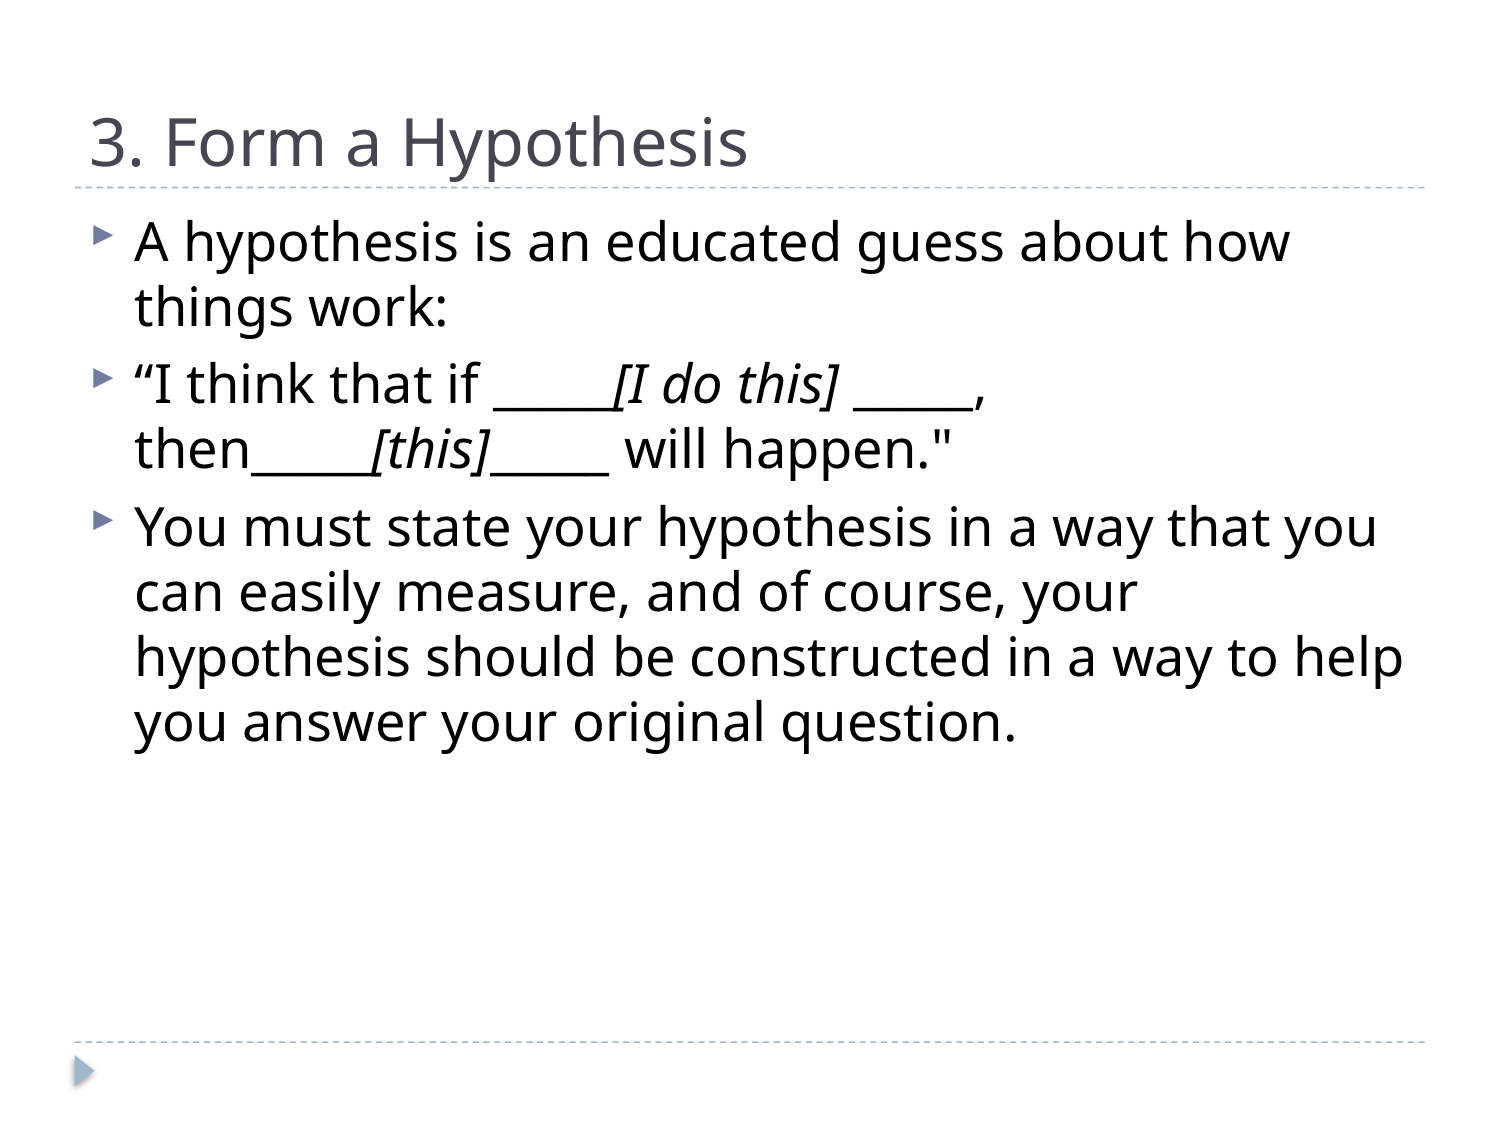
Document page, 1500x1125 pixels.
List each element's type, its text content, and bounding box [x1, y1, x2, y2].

title 3. Form a Hypothesis [75, 24, 1425, 188]
list A hypothesis is an educated guess about how things work: “I think that if _____[I do this] _____, then_____[this]_____ will happen." You must state your hypothesis in a way that you can easily measure, and of course, your hypothesis should be constructed in a way to help you answer your original question. [75, 200, 1425, 1010]
